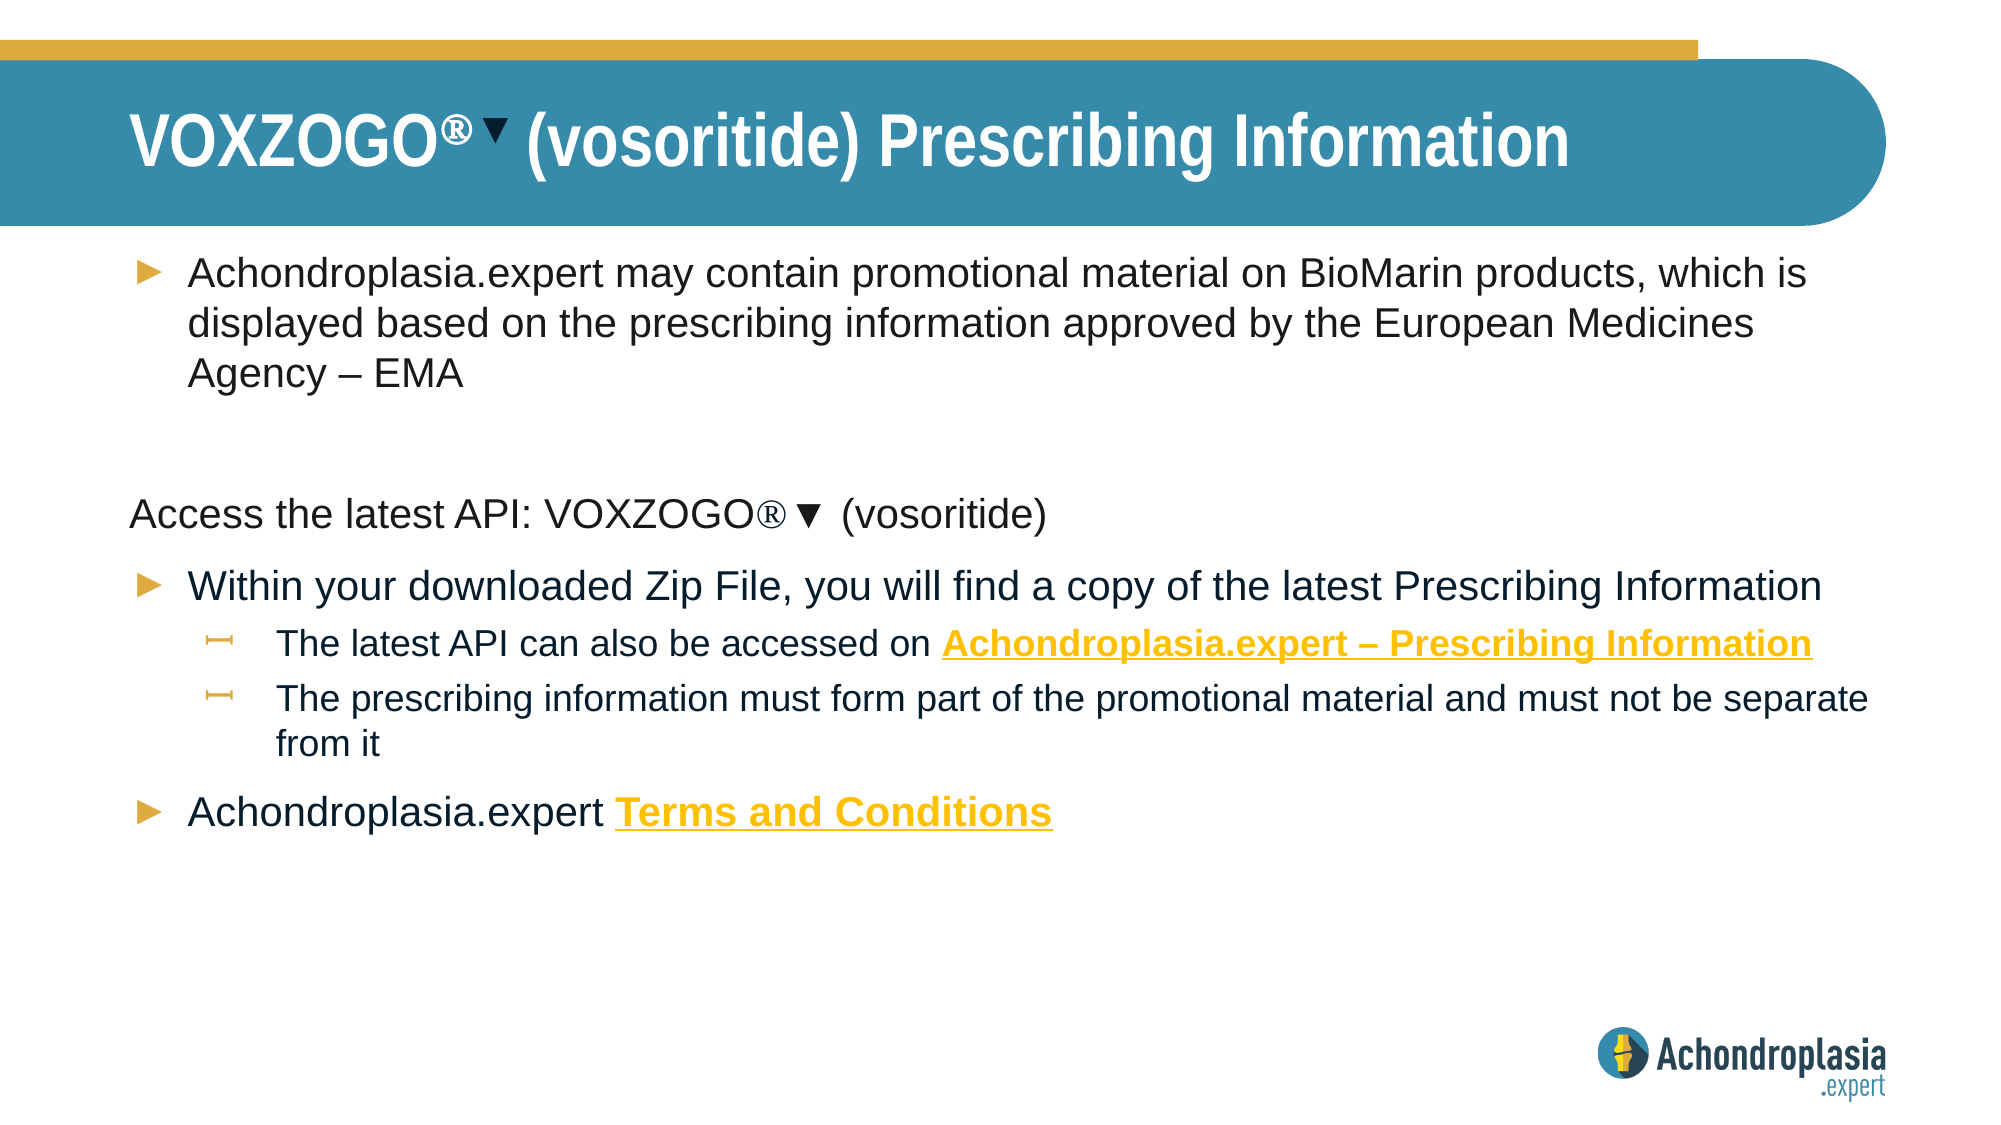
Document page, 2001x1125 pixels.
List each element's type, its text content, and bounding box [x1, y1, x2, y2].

title VOXZOGOÒ▼ (vosoritide) Prescribing Information [114, 59, 1886, 225]
picture [1597, 1027, 1886, 1102]
list Achondroplasia.expert may contain promotional material on BioMarin products, which is displayed based on the prescribing information approved by the European Medicines Agency – EMA Access the latest API: VOXZOGOÒ▼ (vosoritide) Within your downloaded Zip File, you will find a copy of the latest Prescribing Information The latest API can also be accessed on Achondroplasia.expert – Prescribing Information The prescribing information must form part of the promotional material and must not be separate from it Achondroplasia.expert Terms and Conditions [114, 237, 1886, 982]
